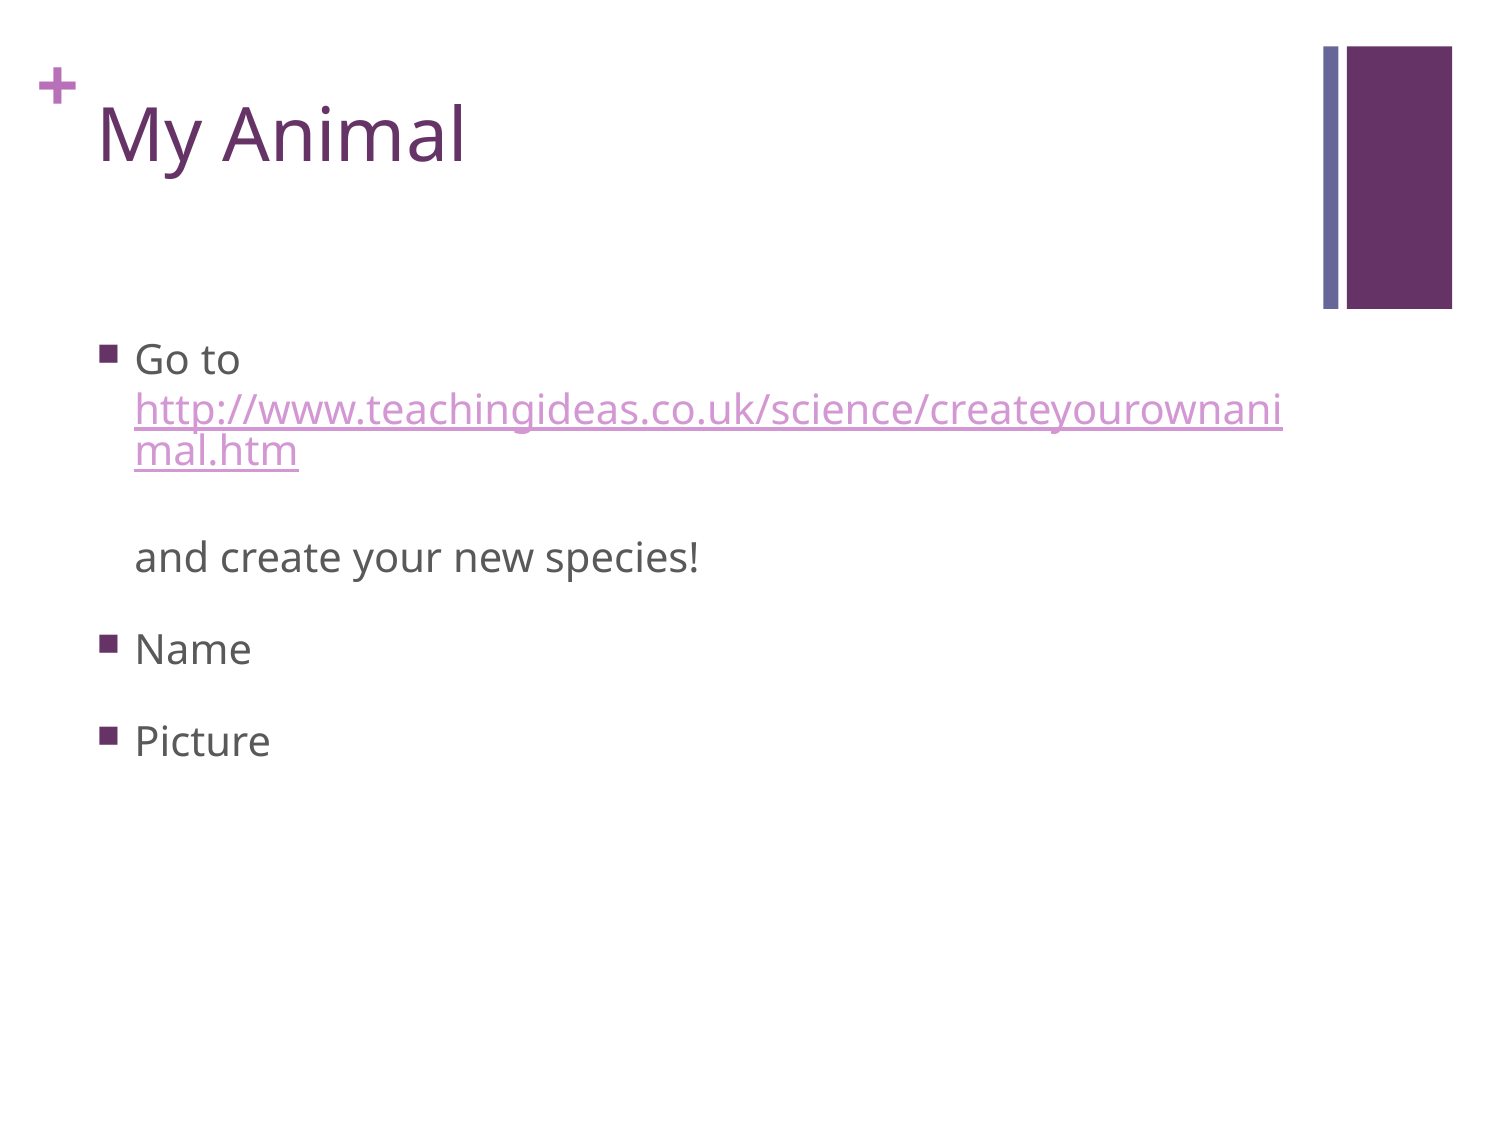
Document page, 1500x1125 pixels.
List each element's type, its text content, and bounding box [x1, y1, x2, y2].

title My Animal [81, 79, 1322, 263]
list Go to http://www.teachingideas.co.uk/science/createyourownanimal.htm and create your new species! Name Picture [81, 324, 1322, 1005]
